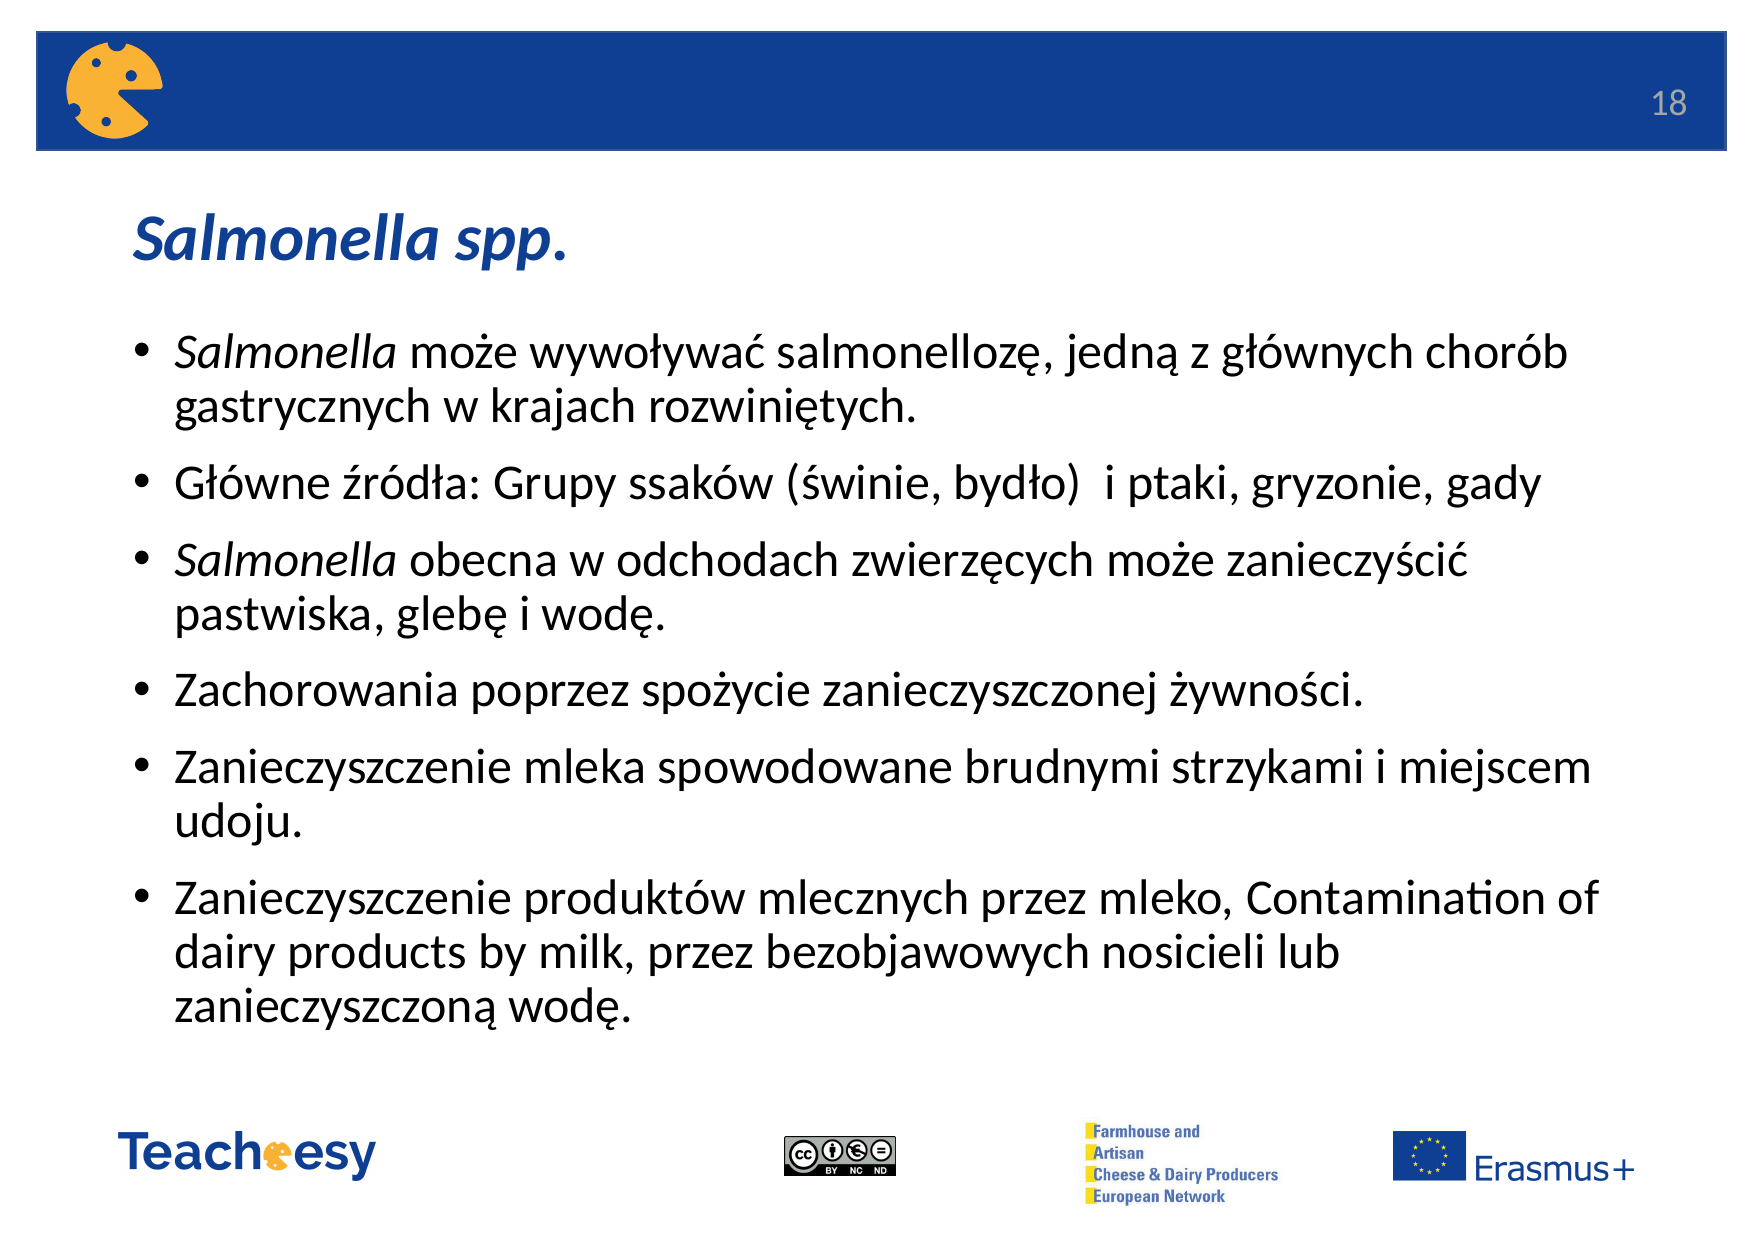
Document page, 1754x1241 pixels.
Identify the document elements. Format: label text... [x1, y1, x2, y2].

picture [784, 1136, 896, 1176]
title Salmonella spp. [118, 194, 1182, 283]
list Salmonella może wywoływać salmonellozę, jedną z głównych chorób gastrycznych w krajach rozwiniętych. Główne źródła: Grupy ssaków (świnie, bydło) i ptaki, gryzonie, gady Salmonella obecna w odchodach zwierzęcych może zanieczyścić pastwiska, glebę i wodę. Zachorowania poprzez spożycie zanieczyszczonej żywności. Zanieczyszczenie mleka spowodowane brudnymi strzykami i miejscem udoju. Zanieczyszczenie produktów mlecznych przez mleko, Contamination of dairy products by milk, przez bezobjawowych nosicieli lub zanieczyszczoną wodę. [118, 317, 1631, 1035]
picture [118, 1131, 376, 1181]
picture [1079, 1117, 1283, 1210]
slide_number 18 [1606, 69, 1705, 113]
picture [1393, 1131, 1634, 1181]
picture [41, 17, 188, 164]
